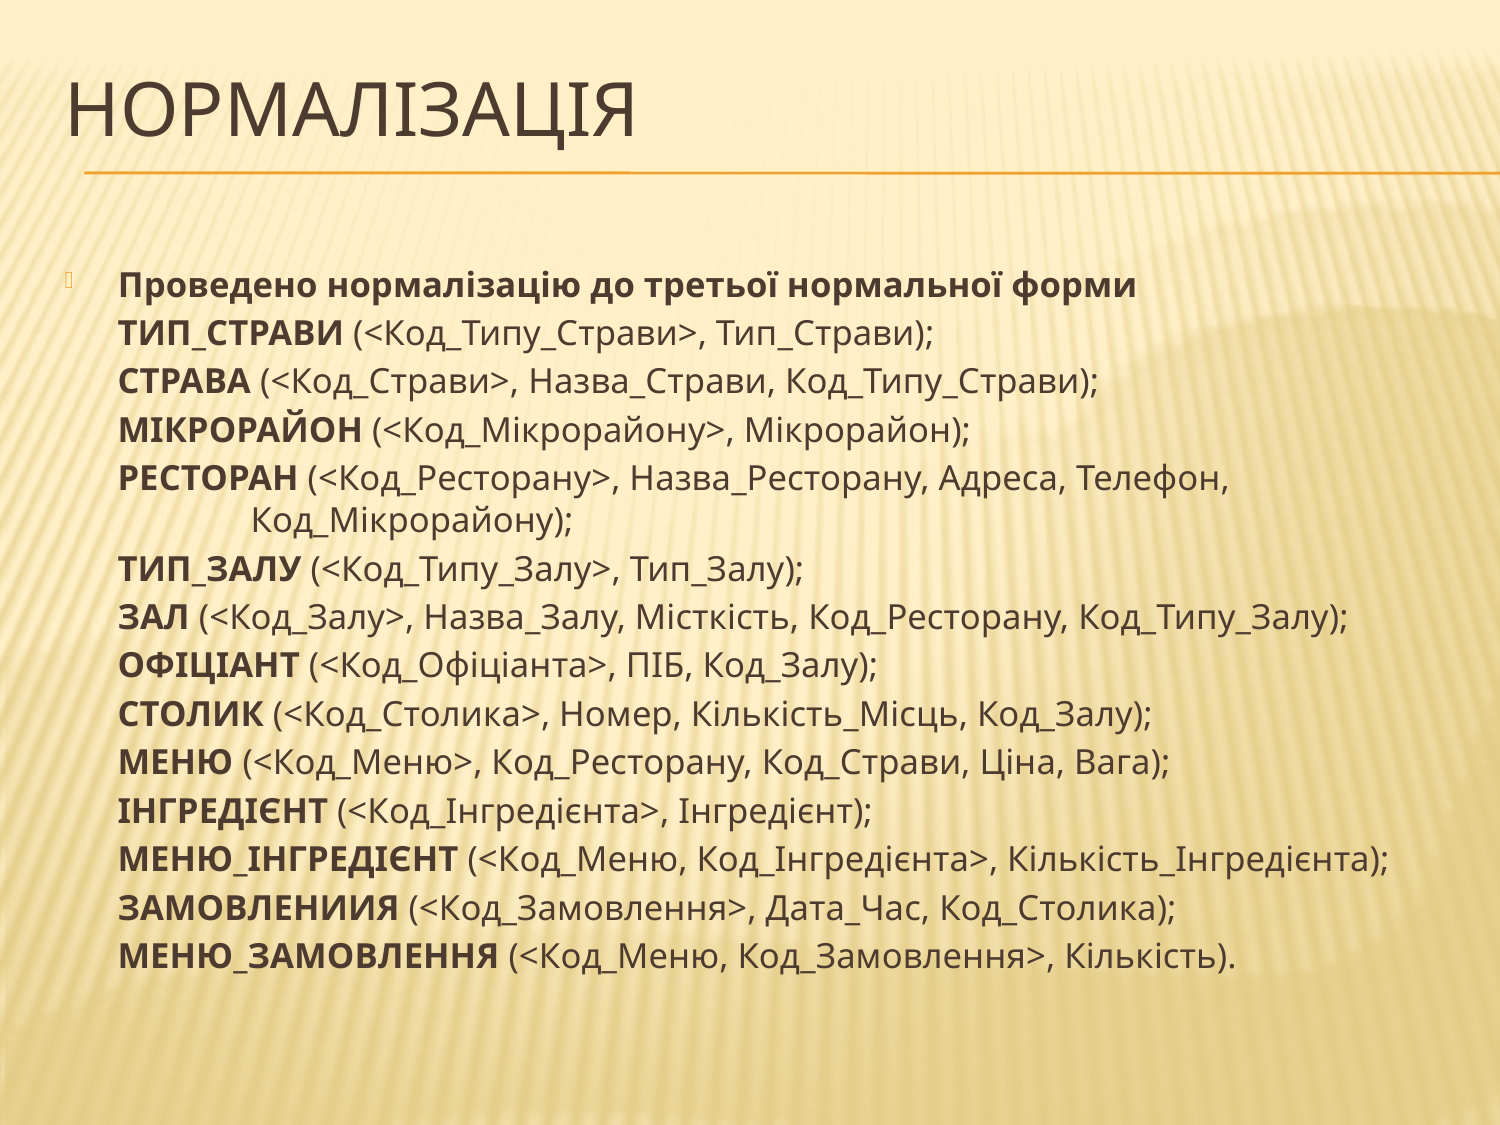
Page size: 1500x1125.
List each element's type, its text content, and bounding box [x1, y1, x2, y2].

list Проведено нормалізацію до третьої нормальної форми ТИП_СТРАВИ (<Код_Типу_Страви>, Тип_Страви); СТРАВА (<Код_Страви>, Назва_Страви, Код_Типу_Страви); МІКРОРАЙОН (<Код_Мікрорайону>, Мікрорайон); РЕСТОРАН (<Код_Ресторану>, Назва_Ресторану, Адреса, Телефон, Код_Мікрорайону); ТИП_ЗАЛУ (<Код_Типу_Залу>, Тип_Залу); ЗАЛ (<Код_Залу>, Назва_Залу, Місткість, Код_Ресторану, Код_Типу_Залу); ОФІЦІАНТ (<Код_Офіціанта>, ПІБ, Код_Залу); СТОЛИК (<Код_Столика>, Номер, Кількість_Місць, Код_Залу); МЕНЮ (<Код_Меню>, Код_Ресторану, Код_Страви, Ціна, Вага); ІНГРЕДІЄНТ (<Код_Інгредієнта>, Інгредієнт); МЕНЮ_ІНГРЕДІЄНТ (<Код_Меню, Код_Інгредієнта>, Кількість_Інгредієнта); ЗАМОВЛЕНИИЯ (<Код_Замовлення>, Дата_Час, Код_Столика); МЕНЮ_ЗАМОВЛЕННЯ (<Код_Меню, Код_Замовлення>, Кількість). [50, 254, 1475, 998]
title Нормалізація [50, 37, 1475, 175]
